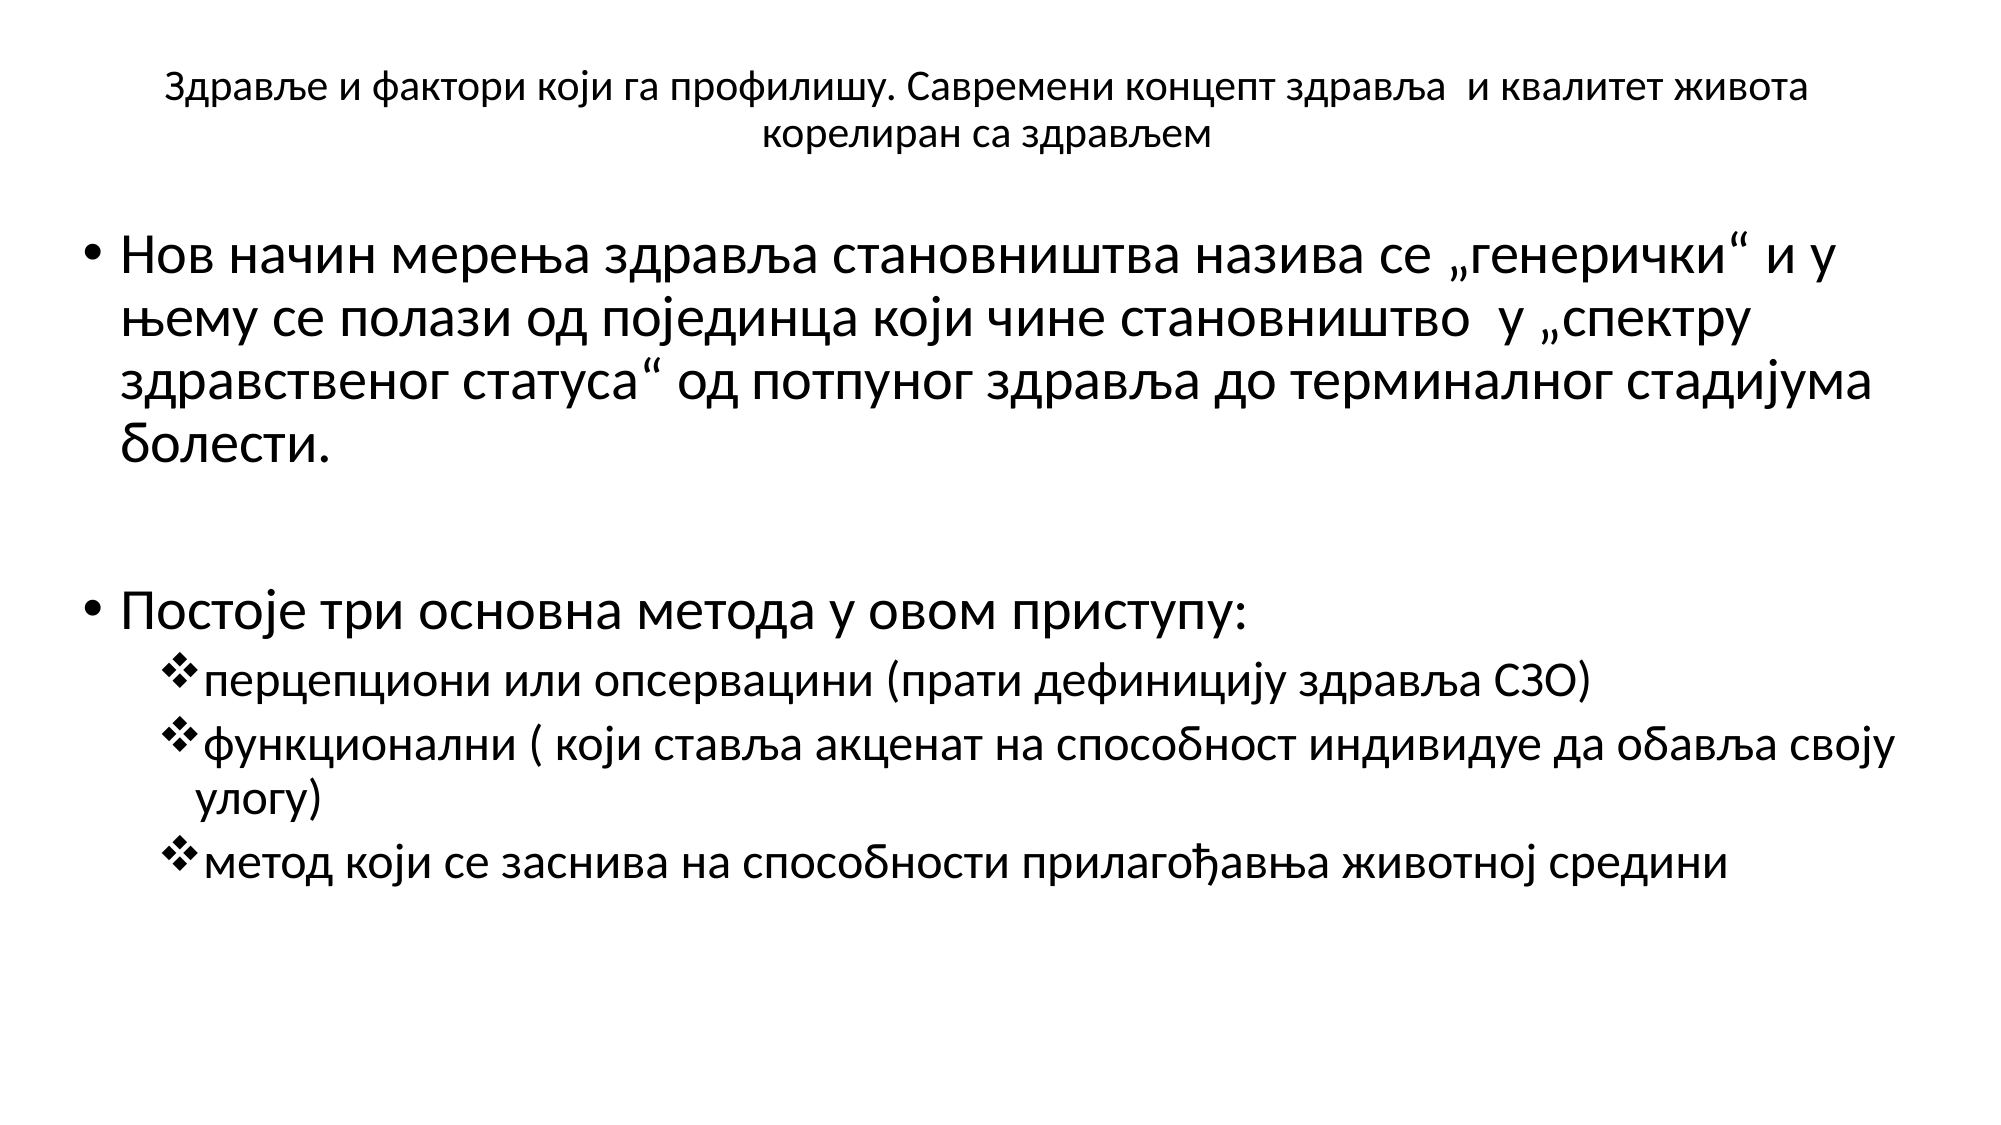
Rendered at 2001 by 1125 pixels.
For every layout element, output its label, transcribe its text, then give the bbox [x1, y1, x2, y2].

title Здравље и фактори који га профилишу. Савремени концепт здравља и квалитет живота корелиран са здрављем [124, 55, 1850, 165]
list Нов начин мерења здравља становништва назива се „генерички“ и у њему се полази од појединца који чине становништво у „спектру здравственог статуса“ од потпуног здравља до терминалног стадијума болести. Постоје три основна метода у овом приступу: перцепциони или опсервацини (прати дефиницију здравља СЗО) функционални ( који ставља акценат на способност индивидуе да обавља своју улогу) метод који се заснива на способности прилагођавња животној средини [67, 215, 1940, 1076]
